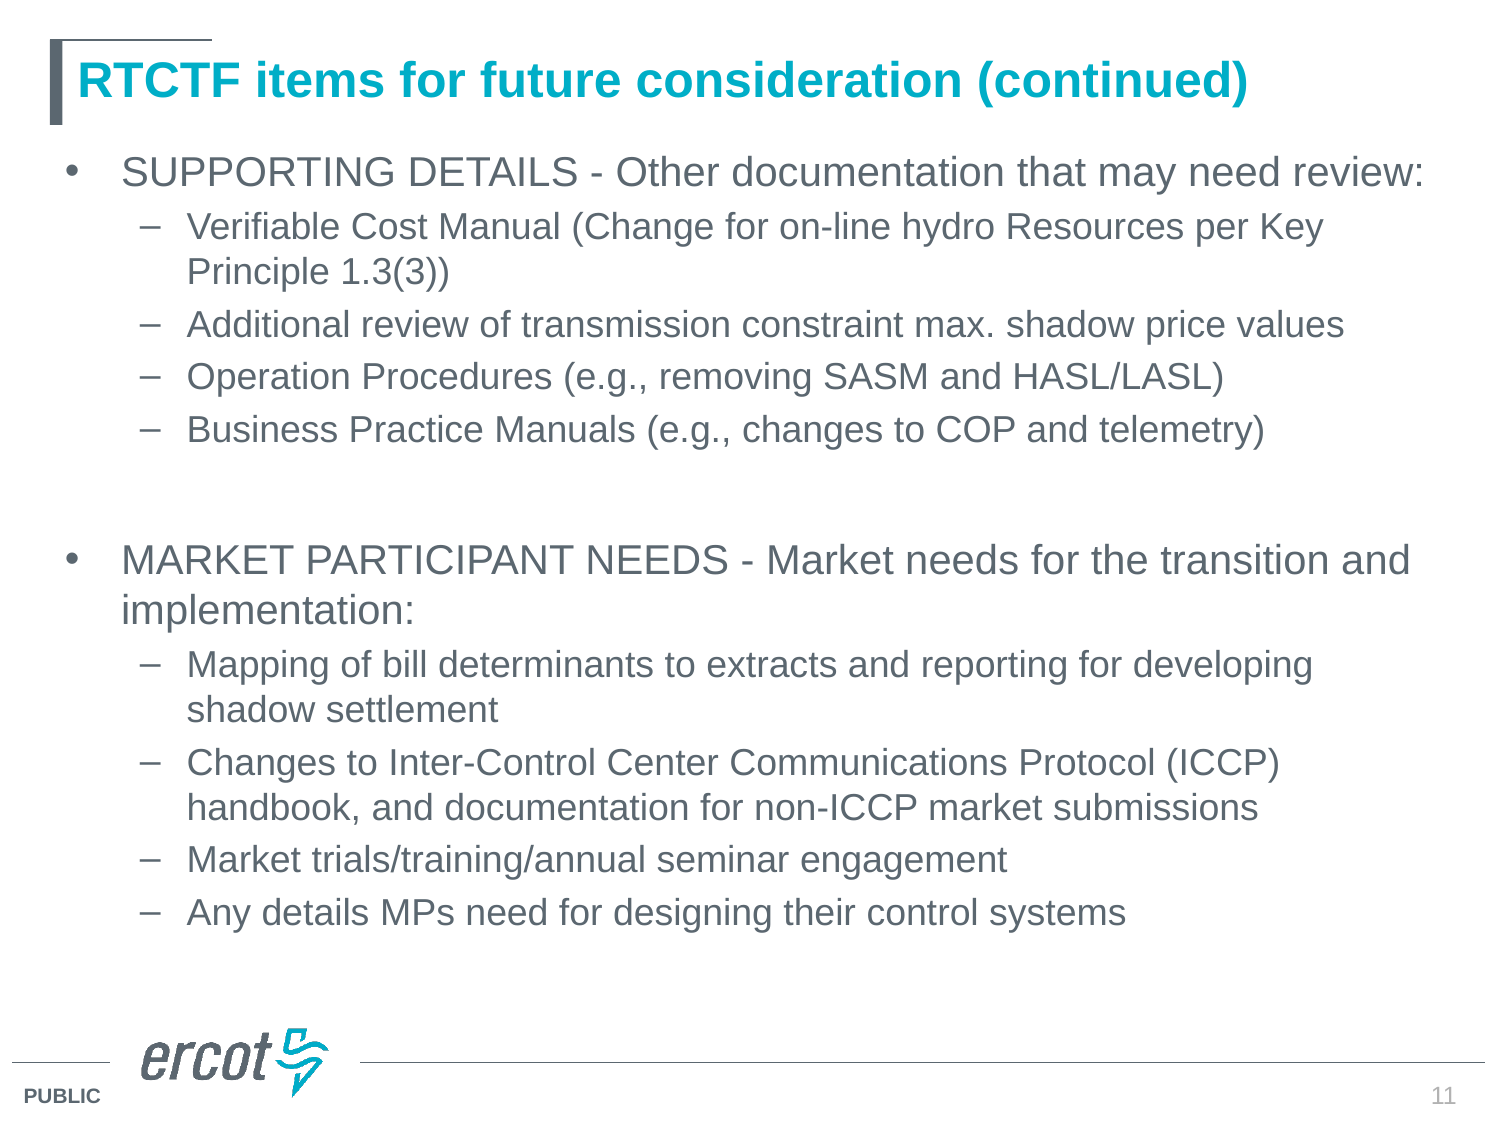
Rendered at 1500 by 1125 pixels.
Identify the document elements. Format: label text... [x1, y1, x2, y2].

picture [137, 1024, 332, 1100]
slide_number 11 [1400, 1076, 1488, 1113]
list SUPPORTING DETAILS - Other documentation that may need review: Verifiable Cost Manual (Change for on-line hydro Resources per Key Principle 1.3(3)) Additional review of transmission constraint max. shadow price values Operation Procedures (e.g., removing SASM and HASL/LASL) Business Practice Manuals (e.g., changes to COP and telemetry) MARKET PARTICIPANT NEEDS - Market needs for the transition and implementation: Mapping of bill determinants to extracts and reporting for developing shadow settlement Changes to Inter-Control Center Communications Protocol (ICCP) handbook, and documentation for non-ICCP market submissions Market trials/training/annual seminar engagement Any details MPs need for designing their control systems [50, 137, 1450, 967]
title RTCTF items for future consideration (continued) [62, 39, 1488, 125]
